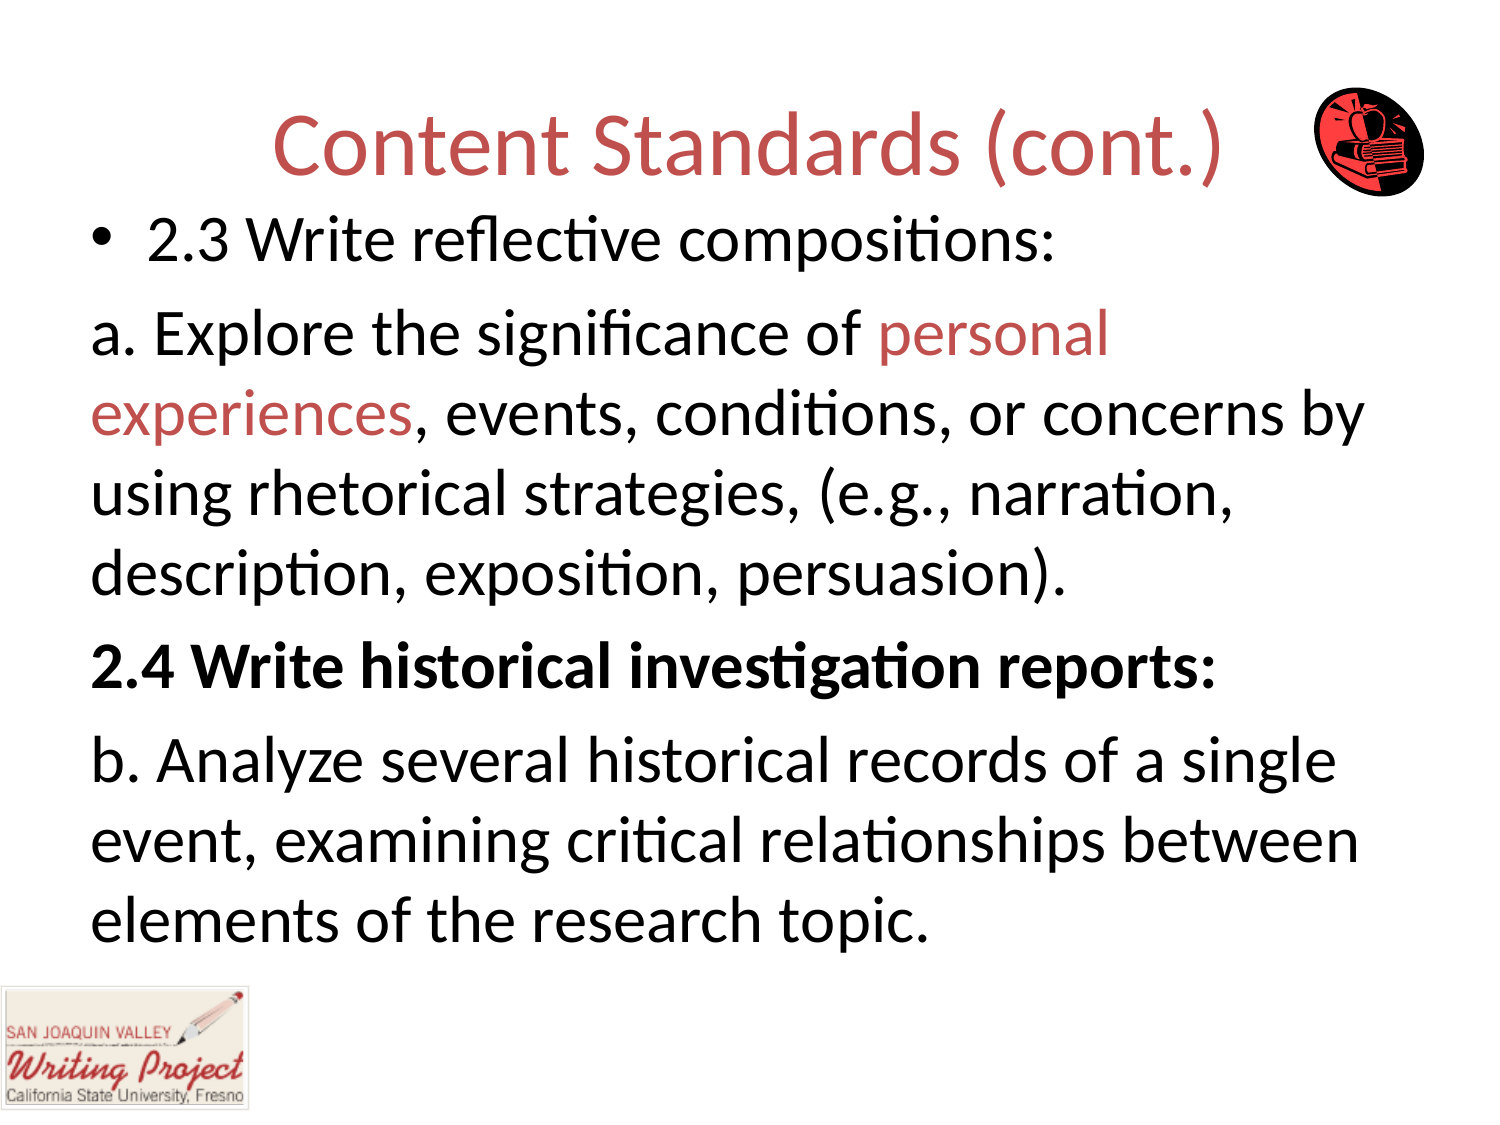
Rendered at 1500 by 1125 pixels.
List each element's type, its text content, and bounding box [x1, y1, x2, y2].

title Content Standards (cont.) [75, 45, 1425, 187]
picture [0, 985, 251, 1111]
picture [1312, 87, 1426, 197]
list 2.3 Write reflective compositions: a. Explore the significance of personal experiences, events, conditions, or concerns by using rhetorical strategies, (e.g., narration, description, exposition, persuasion). 2.4 Write historical investigation reports: b. Analyze several historical records of a single event, examining critical relationships between elements of the research topic. [75, 187, 1425, 1075]
